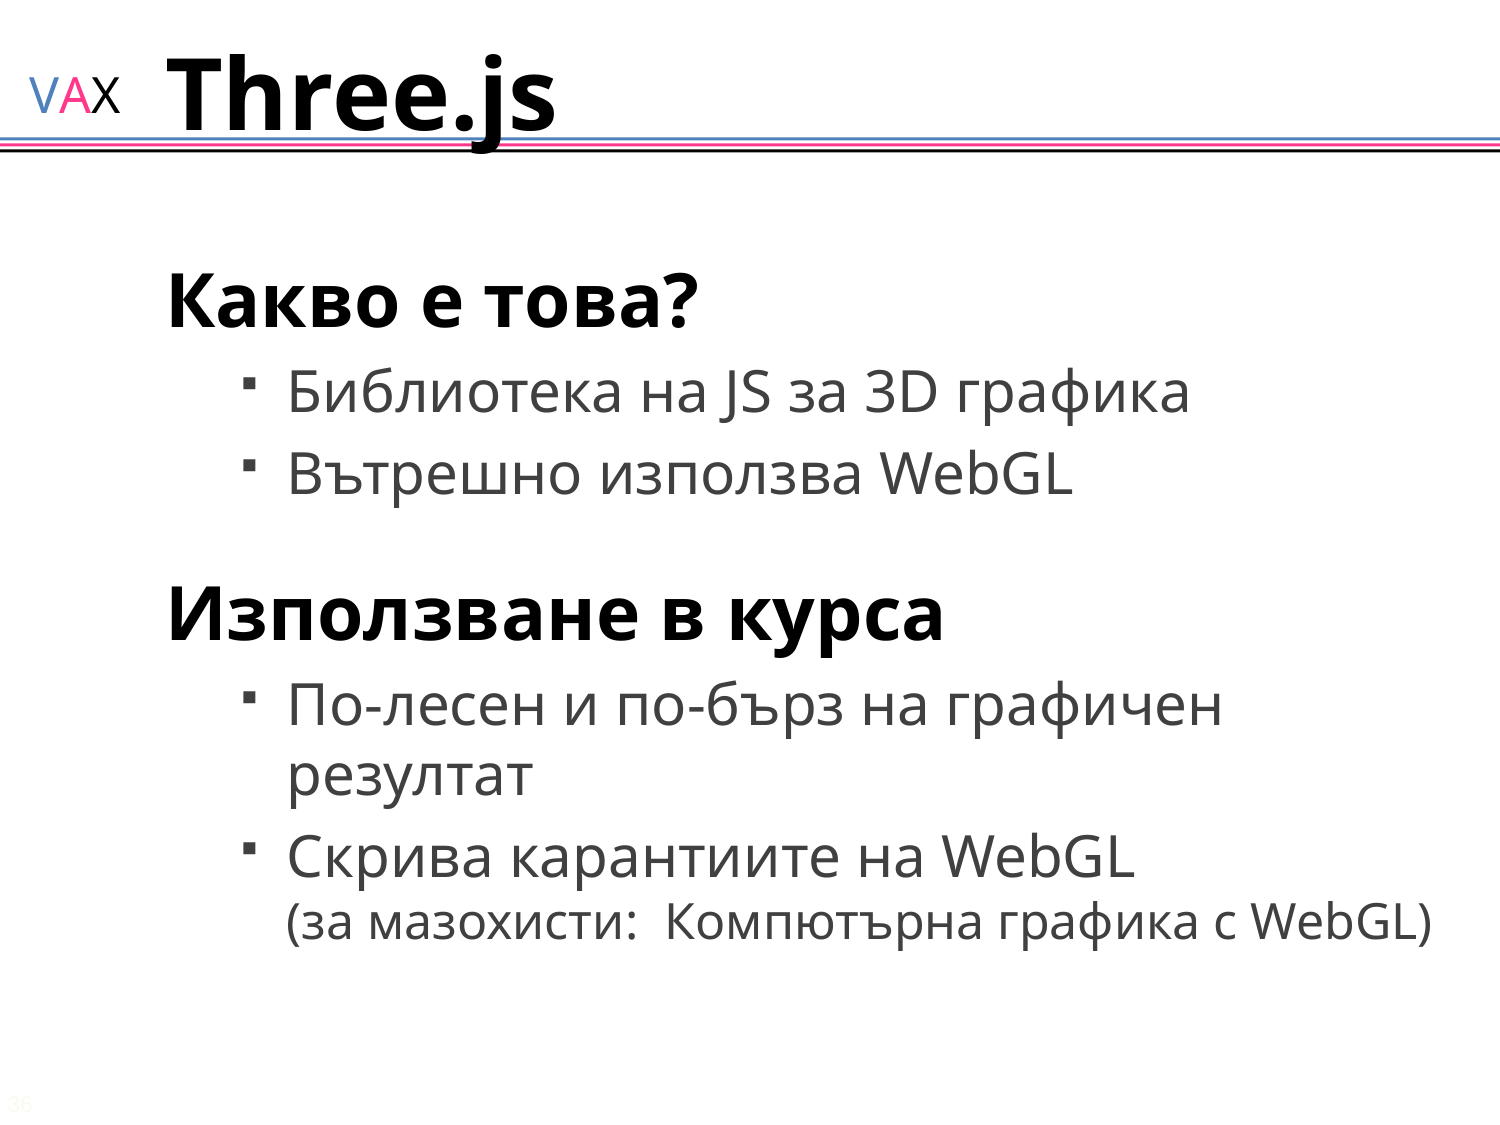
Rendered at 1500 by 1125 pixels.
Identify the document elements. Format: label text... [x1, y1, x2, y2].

list Какво е това? Библиотека на JS за 3D графика Вътрешно използва WebGL Използване в курса По-лесен и по-бърз на графичен резултат Скрива карантиите на WebGL (за мазохисти: Компютърна графика с WebGL) [150, 200, 1488, 1113]
title Three.js [0, 37, 1500, 144]
